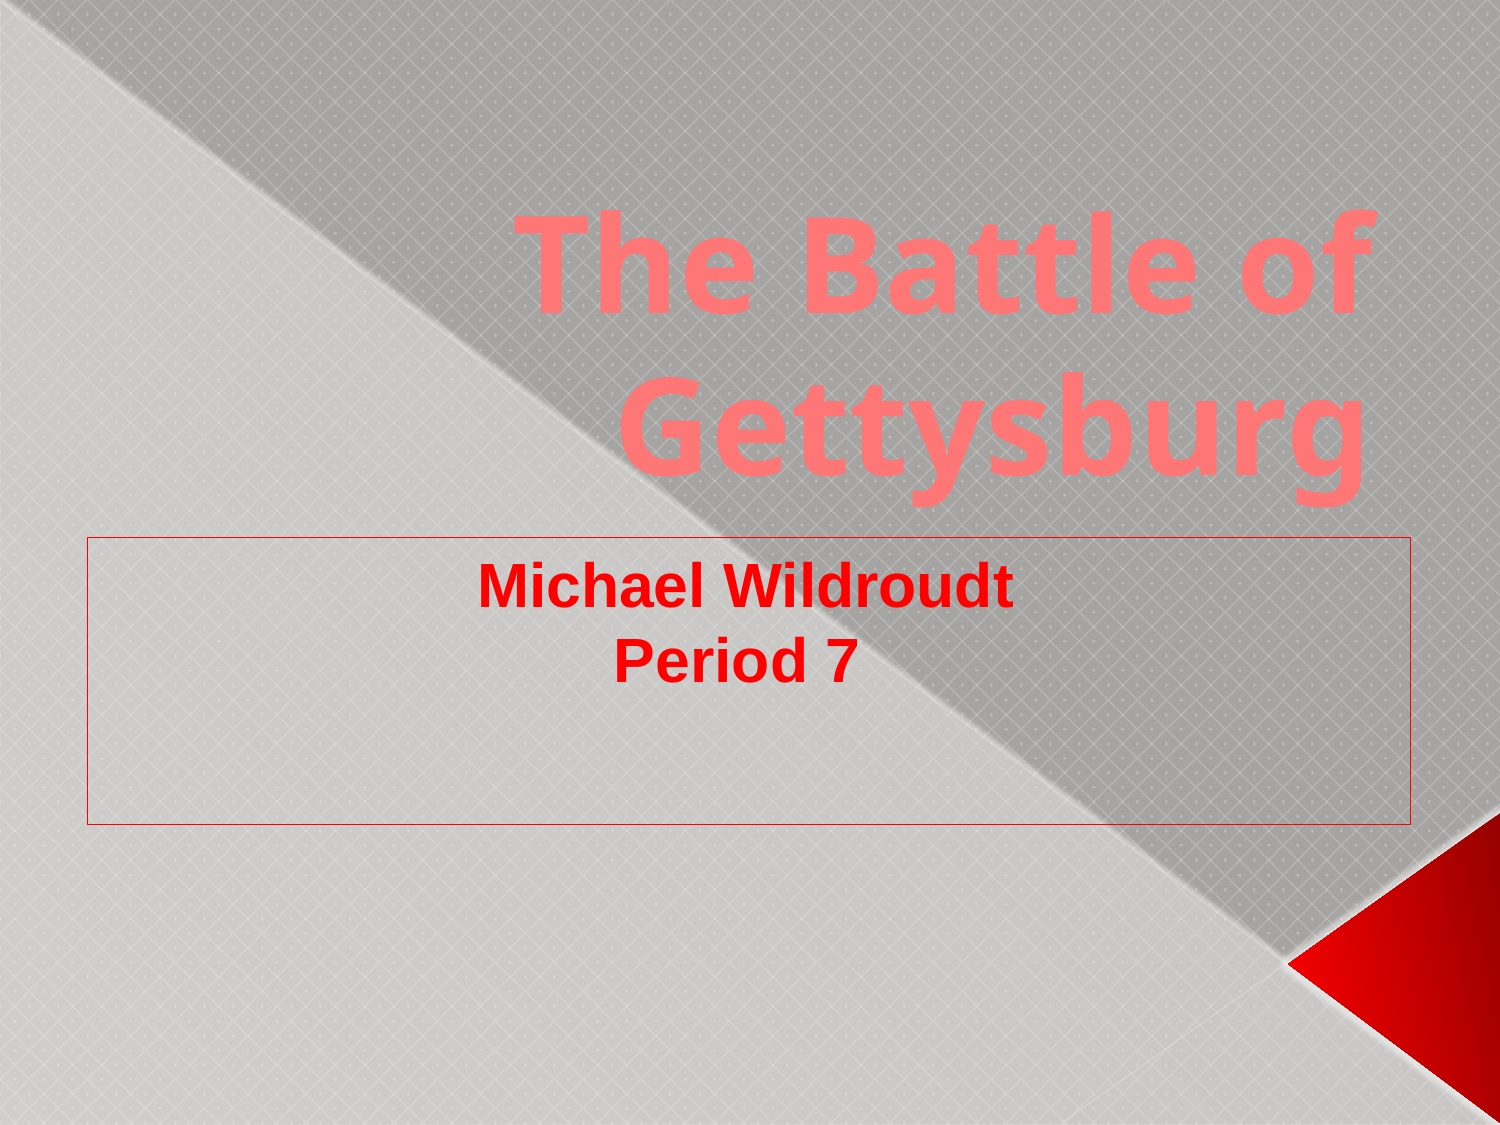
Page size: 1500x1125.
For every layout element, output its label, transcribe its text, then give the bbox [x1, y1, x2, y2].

subtitle Michael Wildroudt Period 7 [87, 537, 1411, 825]
title The Battle of Gettysburg [112, 162, 1388, 537]
